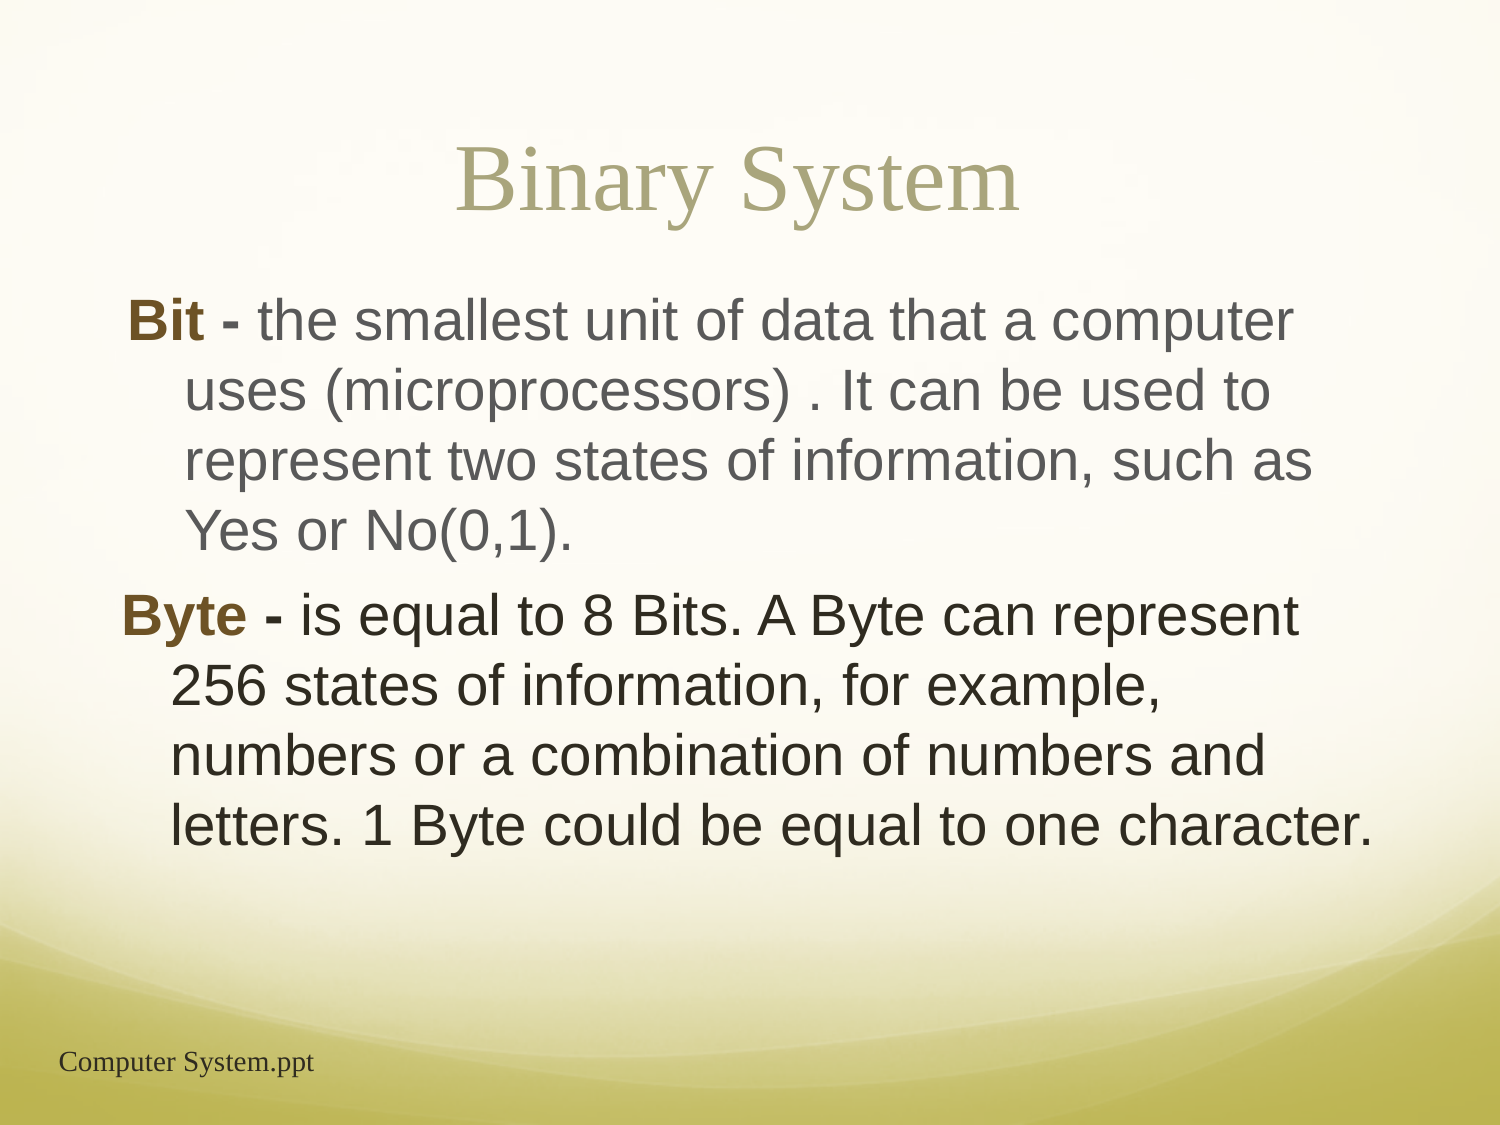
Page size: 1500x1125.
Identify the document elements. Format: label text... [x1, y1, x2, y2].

text_box Byte - is equal to 8 Bits. A Byte can represent 256 states of information, for example, numbers or a combination of numbers and letters. 1 Byte could be equal to one character. [107, 569, 1438, 865]
title Binary System [89, 17, 1410, 238]
footer Computer System.ppt [43, 1029, 838, 1090]
list Bit - the smallest unit of data that a computer uses (microprocessors) . It can be used to represent two states of information, such as Yes or No(0,1). [112, 274, 1388, 526]
